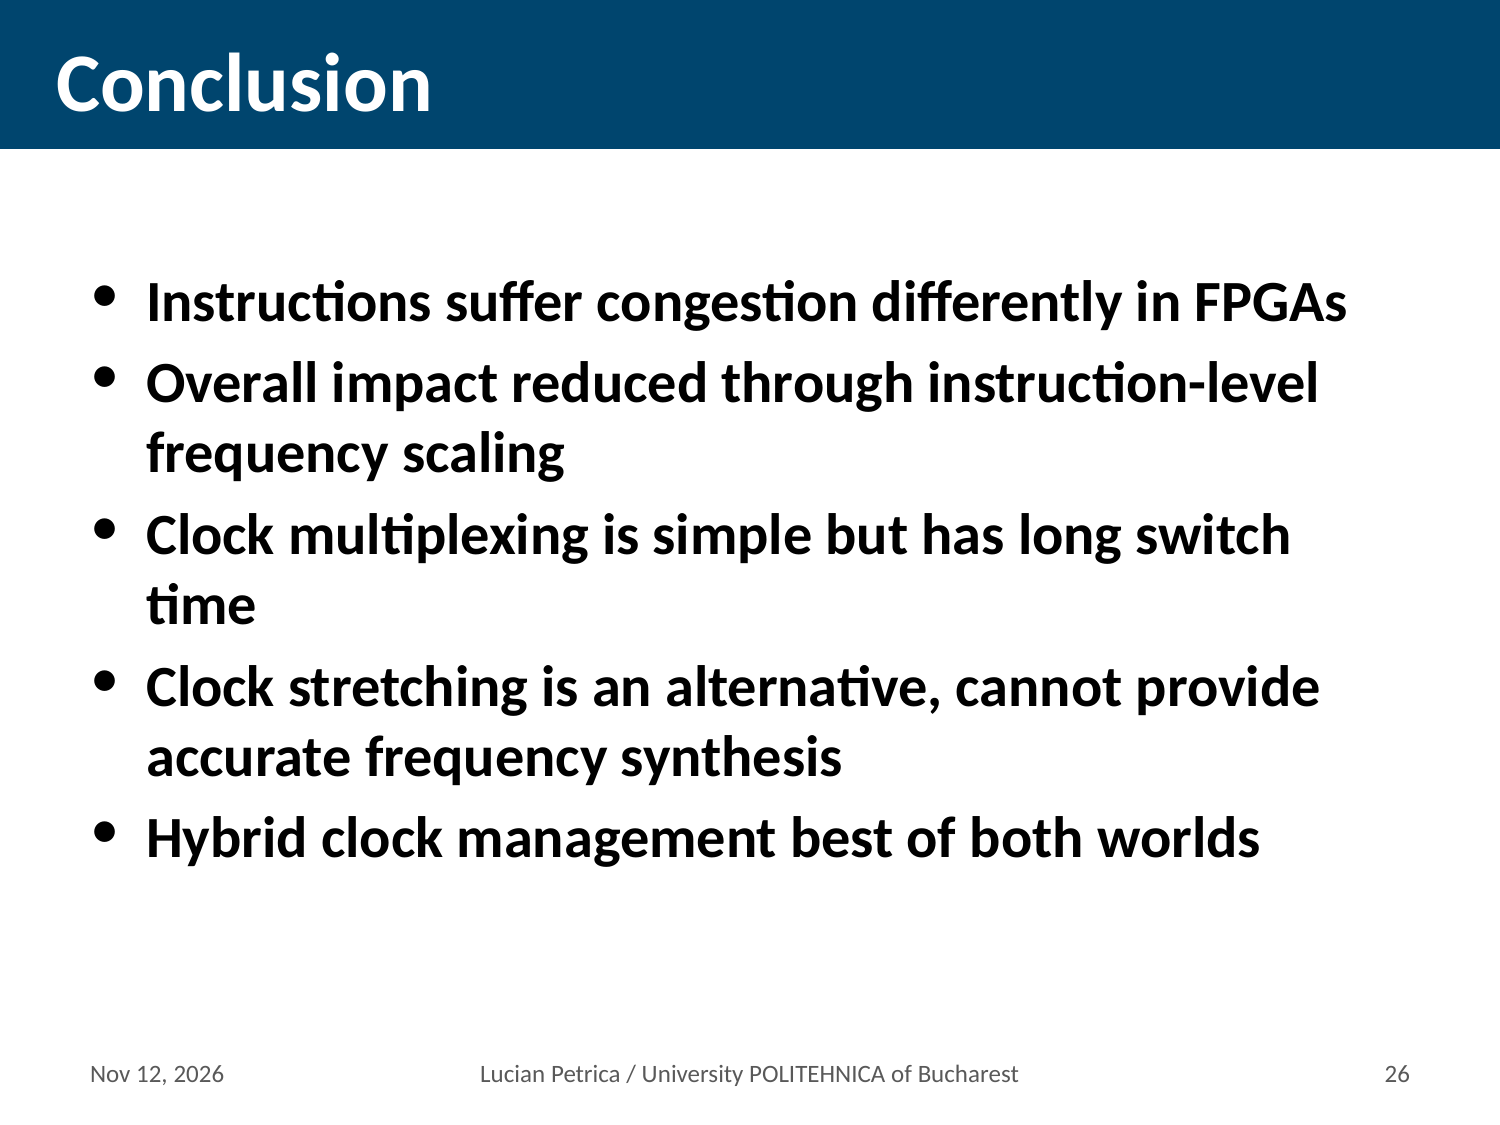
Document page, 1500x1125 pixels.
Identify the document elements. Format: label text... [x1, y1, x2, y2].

slide_number 11-Mar-15 [75, 1042, 254, 1103]
title Conclusion [41, 15, 1459, 142]
list Instructions suffer congestion differently in FPGAs Overall impact reduced through instruction-level frequency scaling Clock multiplexing is simple but has long switch time Clock stretching is an alternative, cannot provide accurate frequency synthesis Hybrid clock management best of both worlds [75, 255, 1425, 917]
footer Lucian Petrica / University POLITEHNICA of Bucharest [277, 1042, 1223, 1103]
slide_number 25 [1246, 1042, 1425, 1103]
